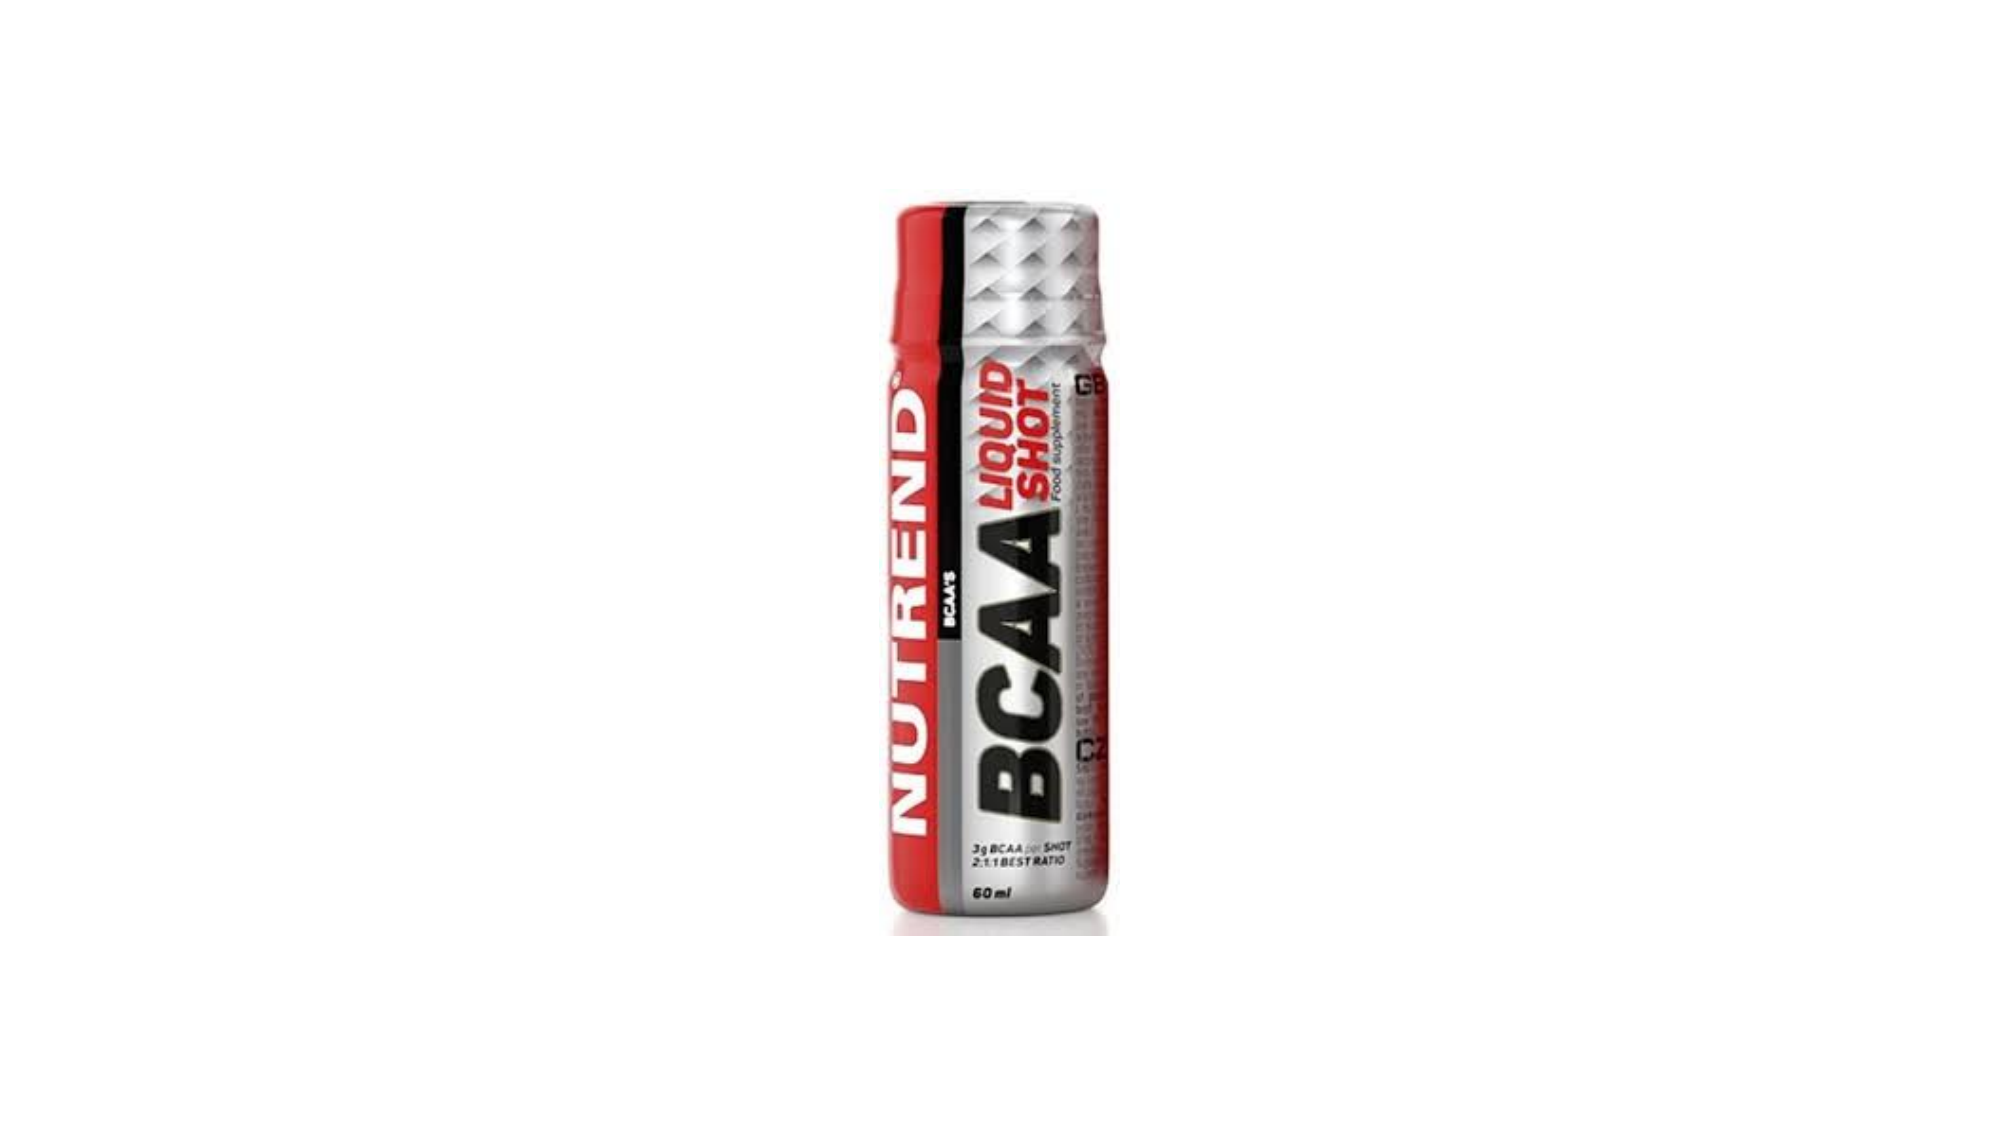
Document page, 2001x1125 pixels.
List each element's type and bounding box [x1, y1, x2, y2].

picture [879, 189, 1120, 936]
